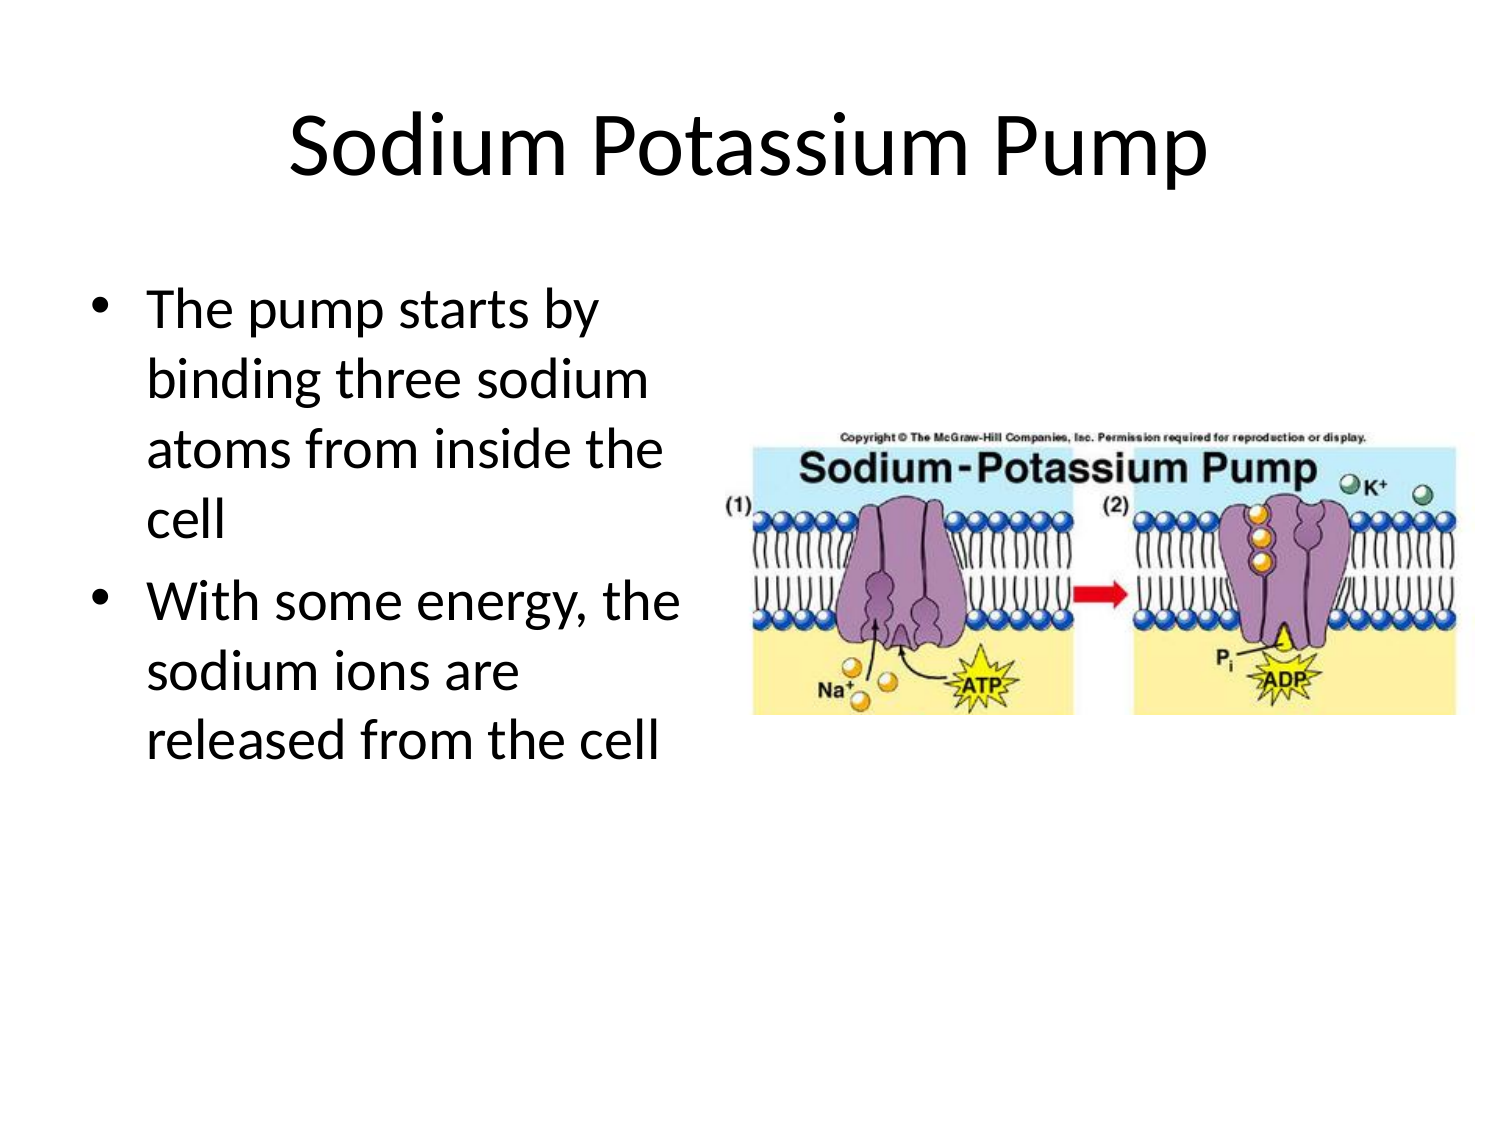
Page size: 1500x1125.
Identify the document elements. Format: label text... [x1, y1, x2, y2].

title Sodium Potassium Pump [75, 45, 1425, 233]
list The pump starts by binding three sodium atoms from inside the cell With some energy, the sodium ions are released from the cell [75, 262, 738, 1005]
picture [724, 432, 1476, 715]
